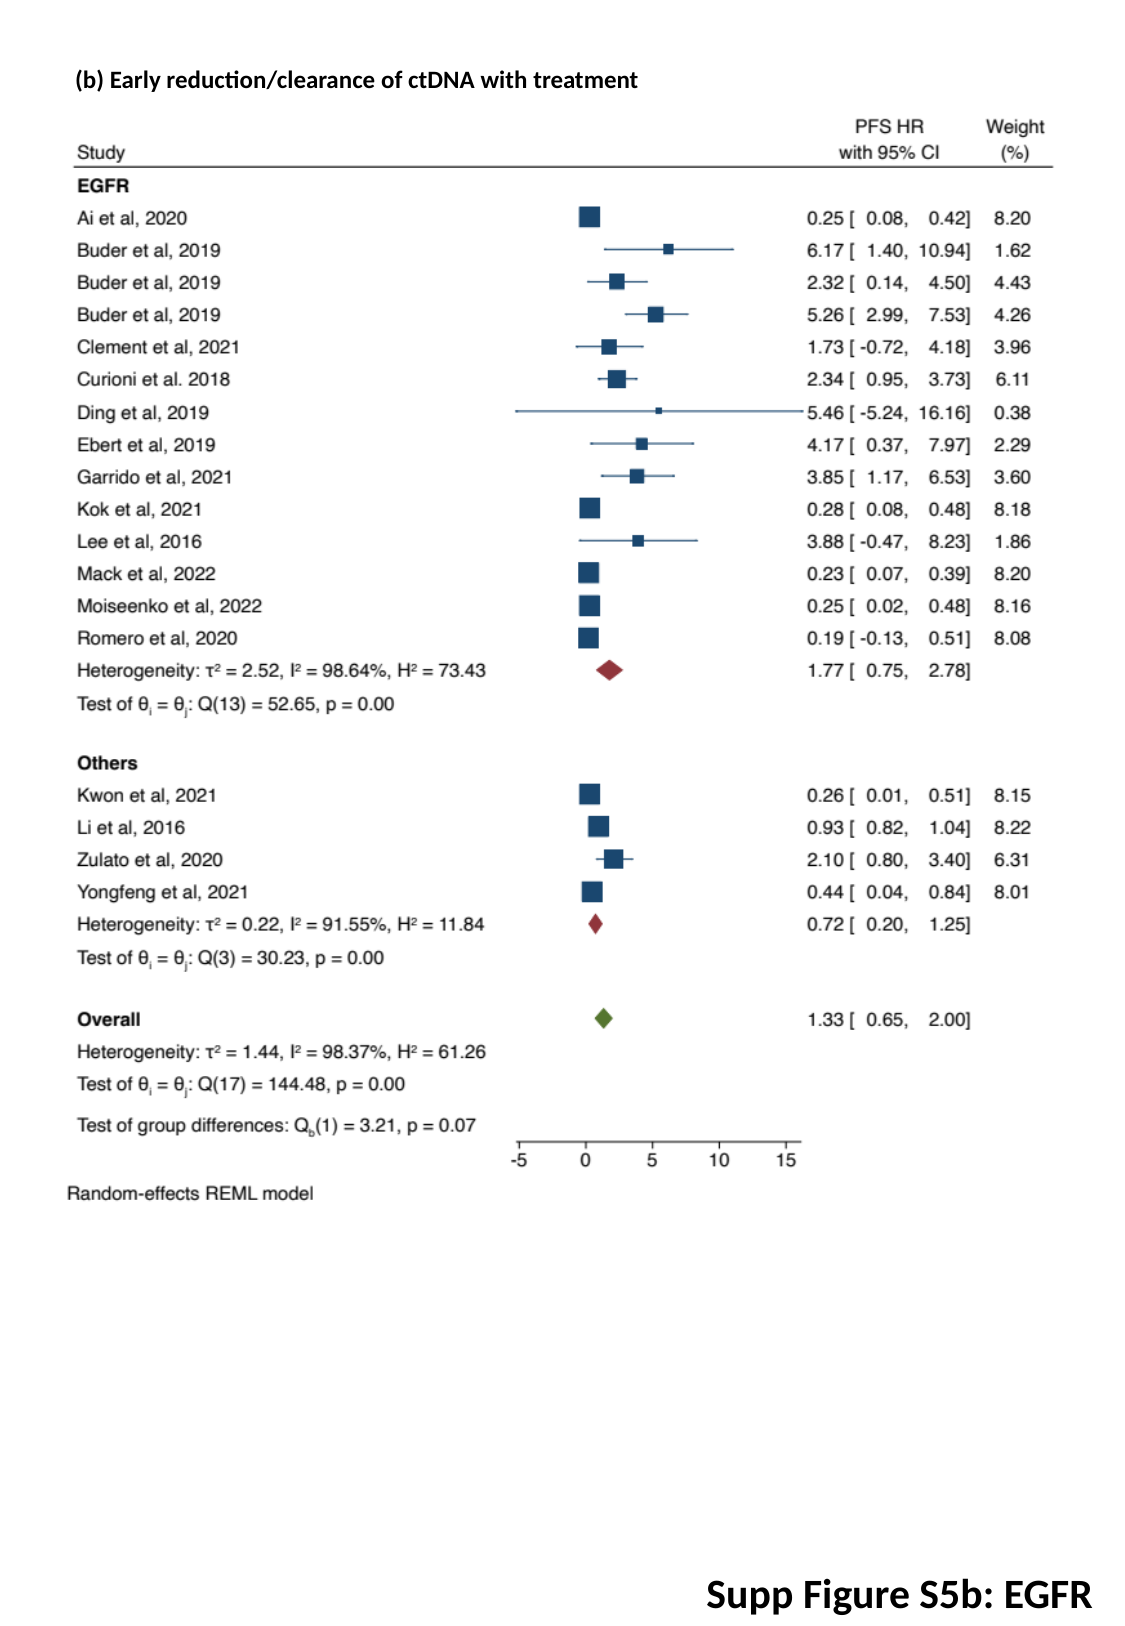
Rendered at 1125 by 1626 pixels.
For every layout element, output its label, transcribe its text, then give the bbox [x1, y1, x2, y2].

text_box (b) Early reduction/clearance of ctDNA with treatment [60, 56, 837, 101]
text_box Supp Figure S5b: EGFR [587, 1559, 1108, 1625]
picture [60, 101, 1065, 1207]
